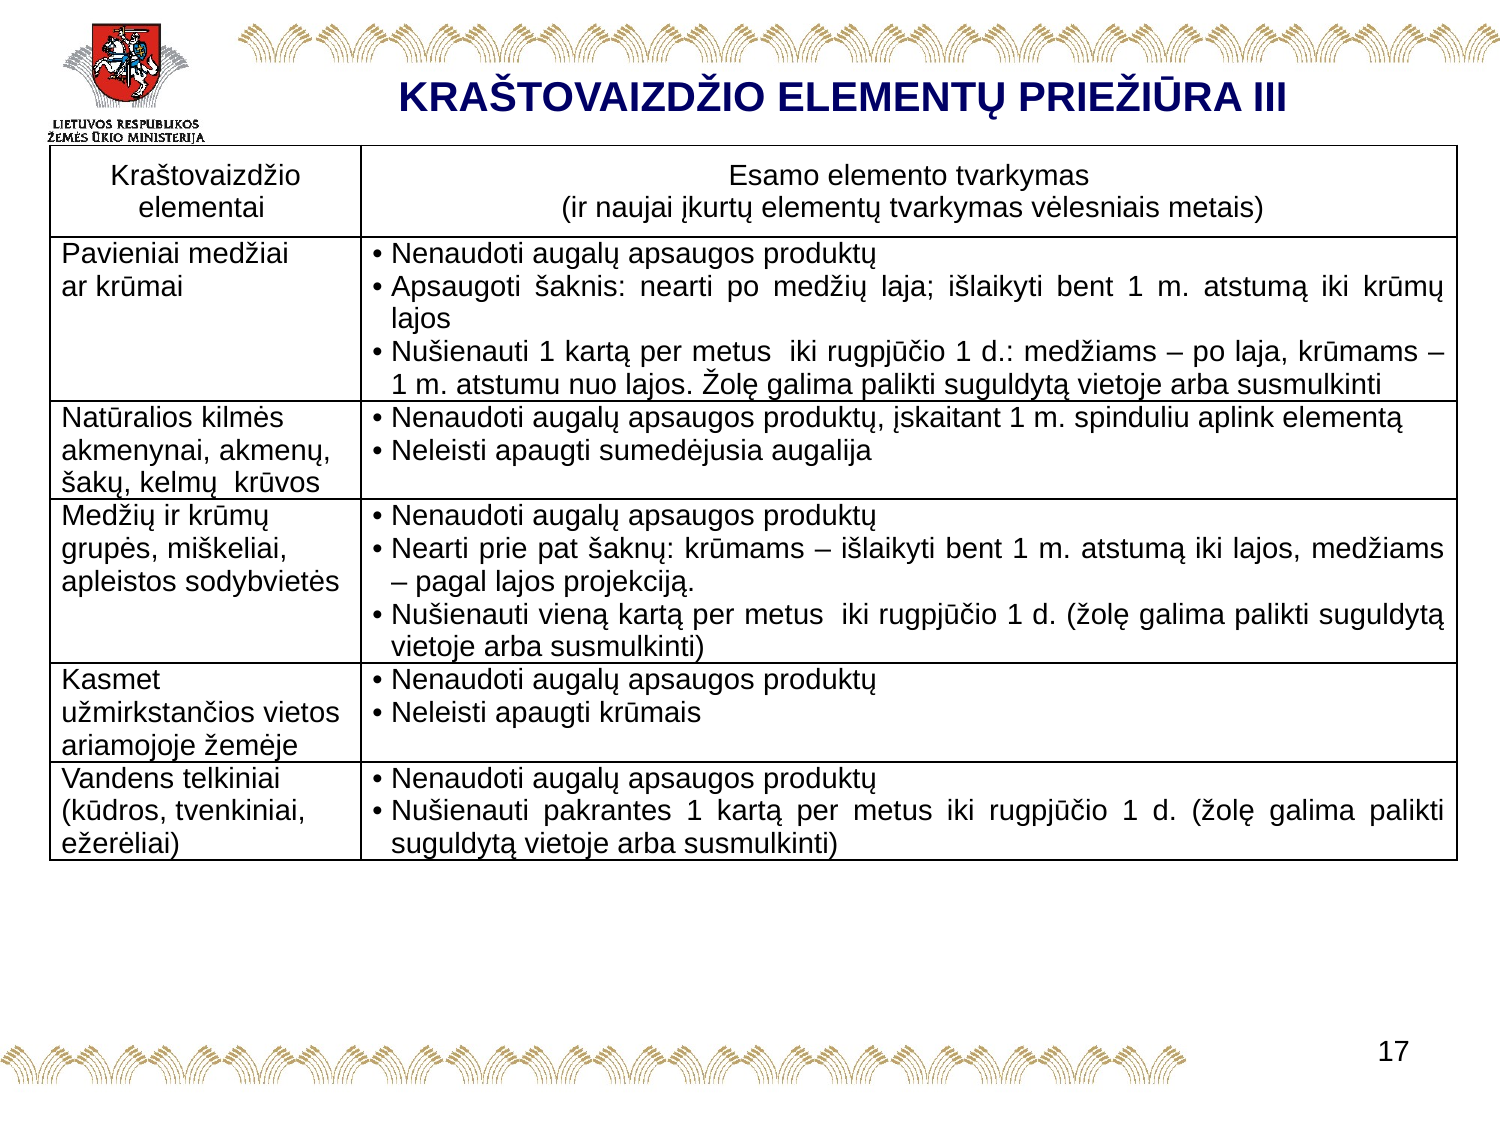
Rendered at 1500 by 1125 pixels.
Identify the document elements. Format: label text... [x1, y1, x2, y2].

table_cell Pavieniai medžiai ar krūmai [51, 238, 360, 400]
table_cell Nenaudoti augalų apsaugos produktų, įskaitant 1 m. spinduliu aplink elementą Neleisti apaugti sumedėjusia augalija [362, 402, 1456, 498]
table_cell Nenaudoti augalų apsaugos produktų Apsaugoti šaknis: nearti po medžių laja; išlaikyti bent 1 m. atstumą iki krūmų lajos Nušienauti 1 kartą per metus iki rugpjūčio 1 d.: medžiams – po laja, krūmams – 1 m. atstumu nuo lajos. Žolę galima palikti suguldytą vietoje arba susmulkinti [362, 238, 1456, 400]
table_cell Kasmet užmirkstančios vietos ariamojoje žemėje [51, 664, 360, 761]
text_box KRAŠTOVAIZDŽIO ELEMENTŲ PRIEŽIŪRA III [186, 62, 1500, 128]
table_cell Medžių ir krūmų grupės, miškeliai, apleistos sodybvietės [51, 500, 360, 662]
table_cell Natūralios kilmės akmenynai, akmenų, šakų, kelmų krūvos [51, 402, 360, 498]
table_header Esamo elemento tvarkymas (ir naujai įkurtų elementų tvarkymas vėlesniais metais) [362, 146, 1456, 236]
table_cell Nenaudoti augalų apsaugos produktų Nearti prie pat šaknų: krūmams – išlaikyti bent 1 m. atstumą iki lajos, medžiams – pagal lajos projekciją. Nušienauti vieną kartą per metus iki rugpjūčio 1 d. (žolę galima palikti suguldytą vietoje arba susmulkinti) [362, 500, 1456, 662]
table_cell Vandens telkiniai (kūdros, tvenkiniai, ežerėliai) [51, 763, 360, 859]
table_cell Nenaudoti augalų apsaugos produktų Neleisti apaugti krūmais [362, 664, 1456, 761]
picture [0, 0, 1500, 1125]
table_cell Nenaudoti augalų apsaugos produktų Nušienauti pakrantes 1 kartą per metus iki rugpjūčio 1 d. (žolę galima palikti suguldytą vietoje arba susmulkinti) [362, 763, 1456, 859]
slide_number 17 [1074, 1024, 1426, 1103]
table_header Kraštovaizdžio elementai [51, 146, 360, 236]
